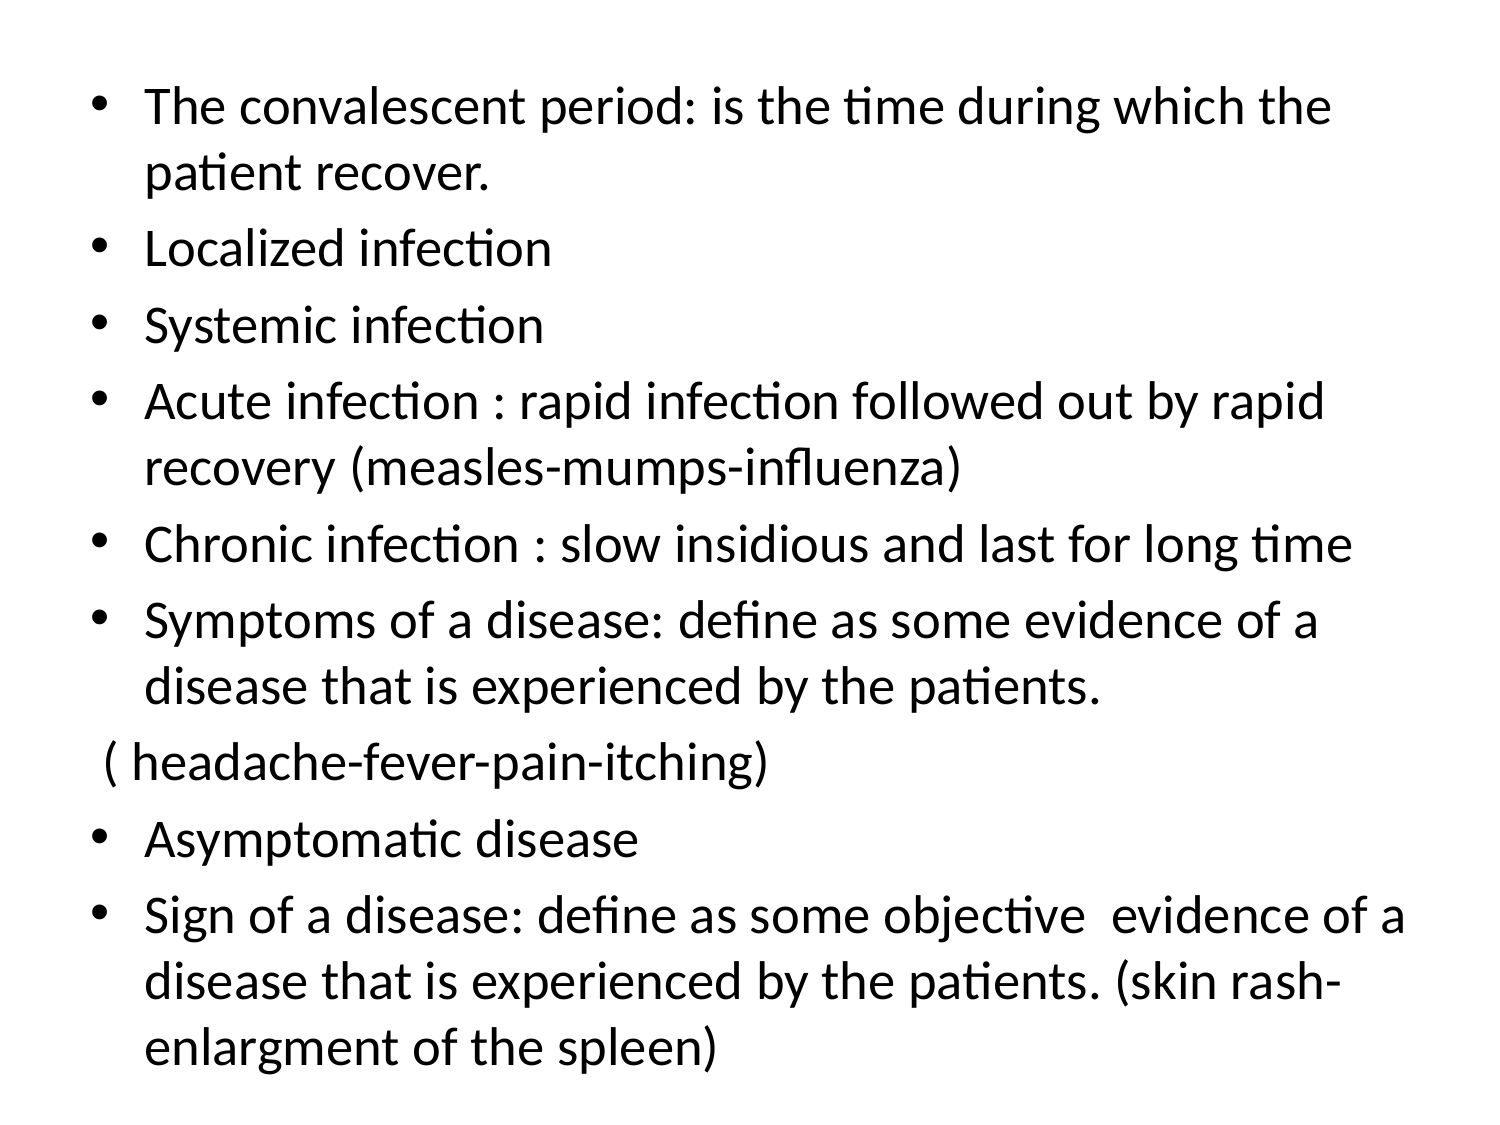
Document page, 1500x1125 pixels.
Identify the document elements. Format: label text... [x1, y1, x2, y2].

list The convalescent period: is the time during which the patient recover. Localized infection Systemic infection Acute infection : rapid infection followed out by rapid recovery (measles-mumps-influenza) Chronic infection : slow insidious and last for long time Symptoms of a disease: define as some evidence of a disease that is experienced by the patients. ( headache-fever-pain-itching) Asymptomatic disease Sign of a disease: define as some objective evidence of a disease that is experienced by the patients. (skin rash-enlargment of the spleen) [75, 62, 1425, 1088]
